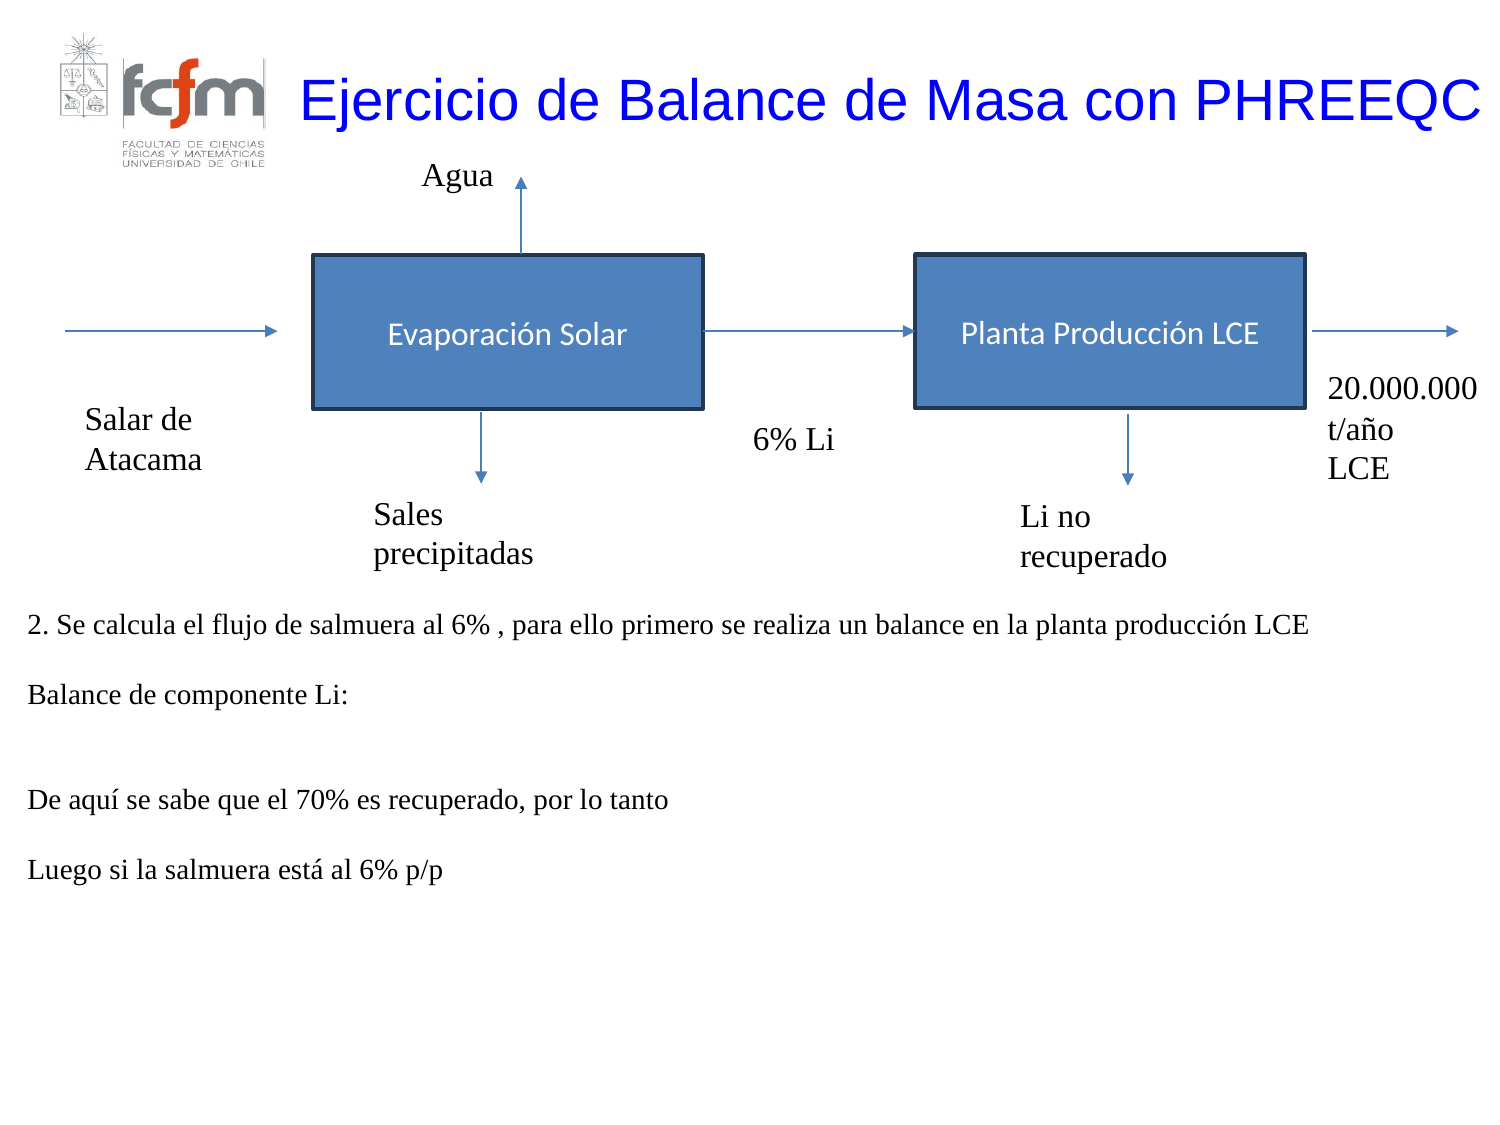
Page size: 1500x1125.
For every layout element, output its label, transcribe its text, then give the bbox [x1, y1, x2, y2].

text_box 20.000.000 t/año LCE [1312, 359, 1500, 494]
text_box Planta Producción LCE [913, 252, 1307, 410]
text_box Li no recuperado [1005, 486, 1208, 581]
text_box Sales precipitadas [358, 484, 561, 579]
text_box Salar de Atacama [69, 389, 273, 485]
text_box 6% Li [738, 409, 941, 465]
text_box Agua [406, 145, 545, 201]
text_box Evaporación Solar [311, 253, 705, 411]
text_box Ejercicio de Balance de Masa con PHREEQC [407, 2, 1376, 192]
